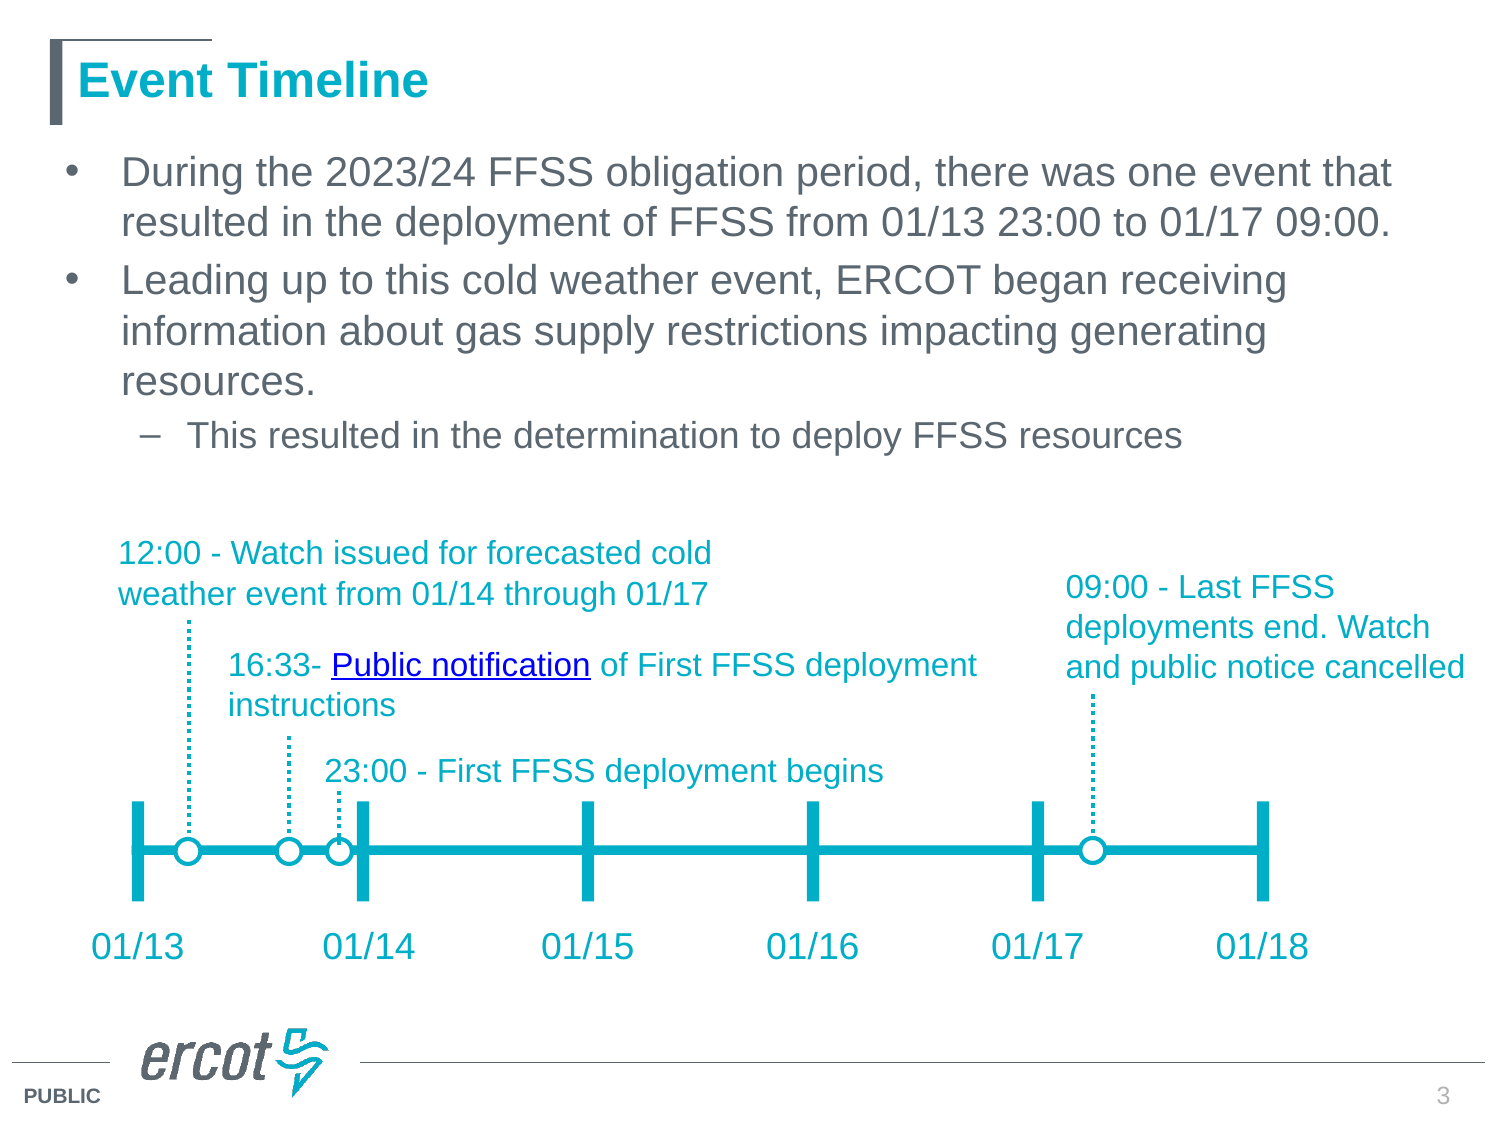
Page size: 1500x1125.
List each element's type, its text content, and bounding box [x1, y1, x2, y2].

text_box [130, 799, 146, 904]
text_box 01/17 [976, 914, 1100, 975]
text_box 01/18 [1200, 914, 1325, 975]
text_box [1030, 837, 1046, 904]
text_box 01/14 [307, 914, 431, 975]
text_box [1046, 843, 1079, 857]
text_box [371, 843, 580, 857]
text_box [274, 836, 304, 867]
picture [137, 1024, 332, 1100]
text_box 01/15 [526, 914, 650, 975]
text_box 01/16 [751, 914, 875, 975]
title Event Timeline [62, 39, 1450, 125]
text_box [805, 837, 821, 904]
text_box [580, 837, 596, 904]
text_box [146, 843, 175, 857]
text_box [302, 843, 326, 857]
text_box 09:00 - Last FFSS deployments end. Watch and public notice cancelled [1050, 557, 1488, 693]
text_box [355, 837, 371, 904]
text_box [1106, 843, 1255, 857]
slide_number 3 [1400, 1076, 1488, 1113]
text_box [596, 843, 805, 857]
text_box [821, 843, 1030, 857]
list During the 2023/24 FFSS obligation period, there was one event that resulted in the deployment of FFSS from 01/13 23:00 to 01/17 09:00. Leading up to this cold weather event, ERCOT began receiving information about gas supply restrictions impacting generating resources. This resulted in the determination to deploy FFSS resources [50, 137, 1450, 463]
text_box 12:00 - Watch issued for forecasted cold weather event from 01/14 through 01/17 [103, 524, 807, 619]
text_box [201, 843, 276, 857]
text_box [1255, 799, 1271, 904]
text_box [1078, 836, 1108, 866]
text_box 23:00 - First FFSS deployment begins [309, 741, 1047, 837]
text_box [324, 837, 354, 867]
text_box 01/13 [76, 914, 200, 975]
text_box 16:33- Public notification of First FFSS deployment instructions [213, 635, 1033, 731]
text_box [173, 837, 203, 867]
